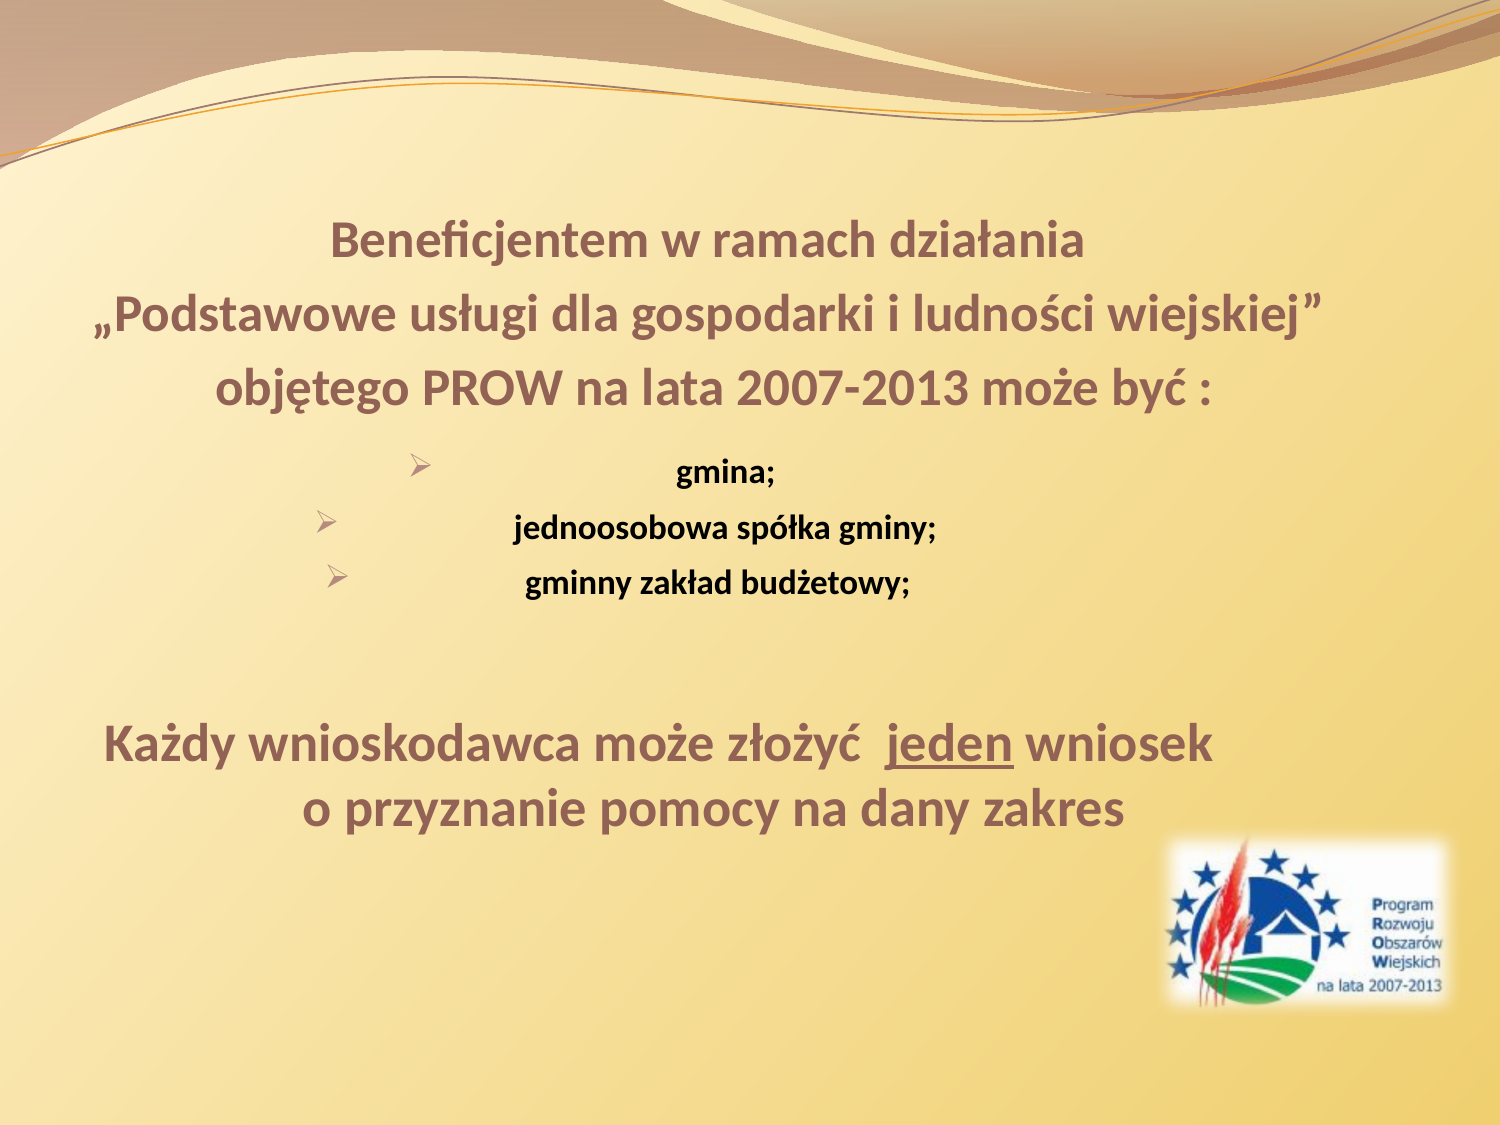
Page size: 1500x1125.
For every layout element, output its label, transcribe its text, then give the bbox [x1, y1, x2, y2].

list Beneficjentem w ramach działania „Podstawowe usługi dla gospodarki i ludności wiejskiej” objętego PROW na lata 2007-2013 może być : gmina; jednoosobowa spółka gminy; gminny zakład budżetowy; Każdy wnioskodawca może złożyć jeden wniosek o przyznanie pomocy na dany zakres [76, 196, 1353, 859]
picture [1151, 822, 1465, 1021]
table_cell - [1144, 823, 1151, 859]
